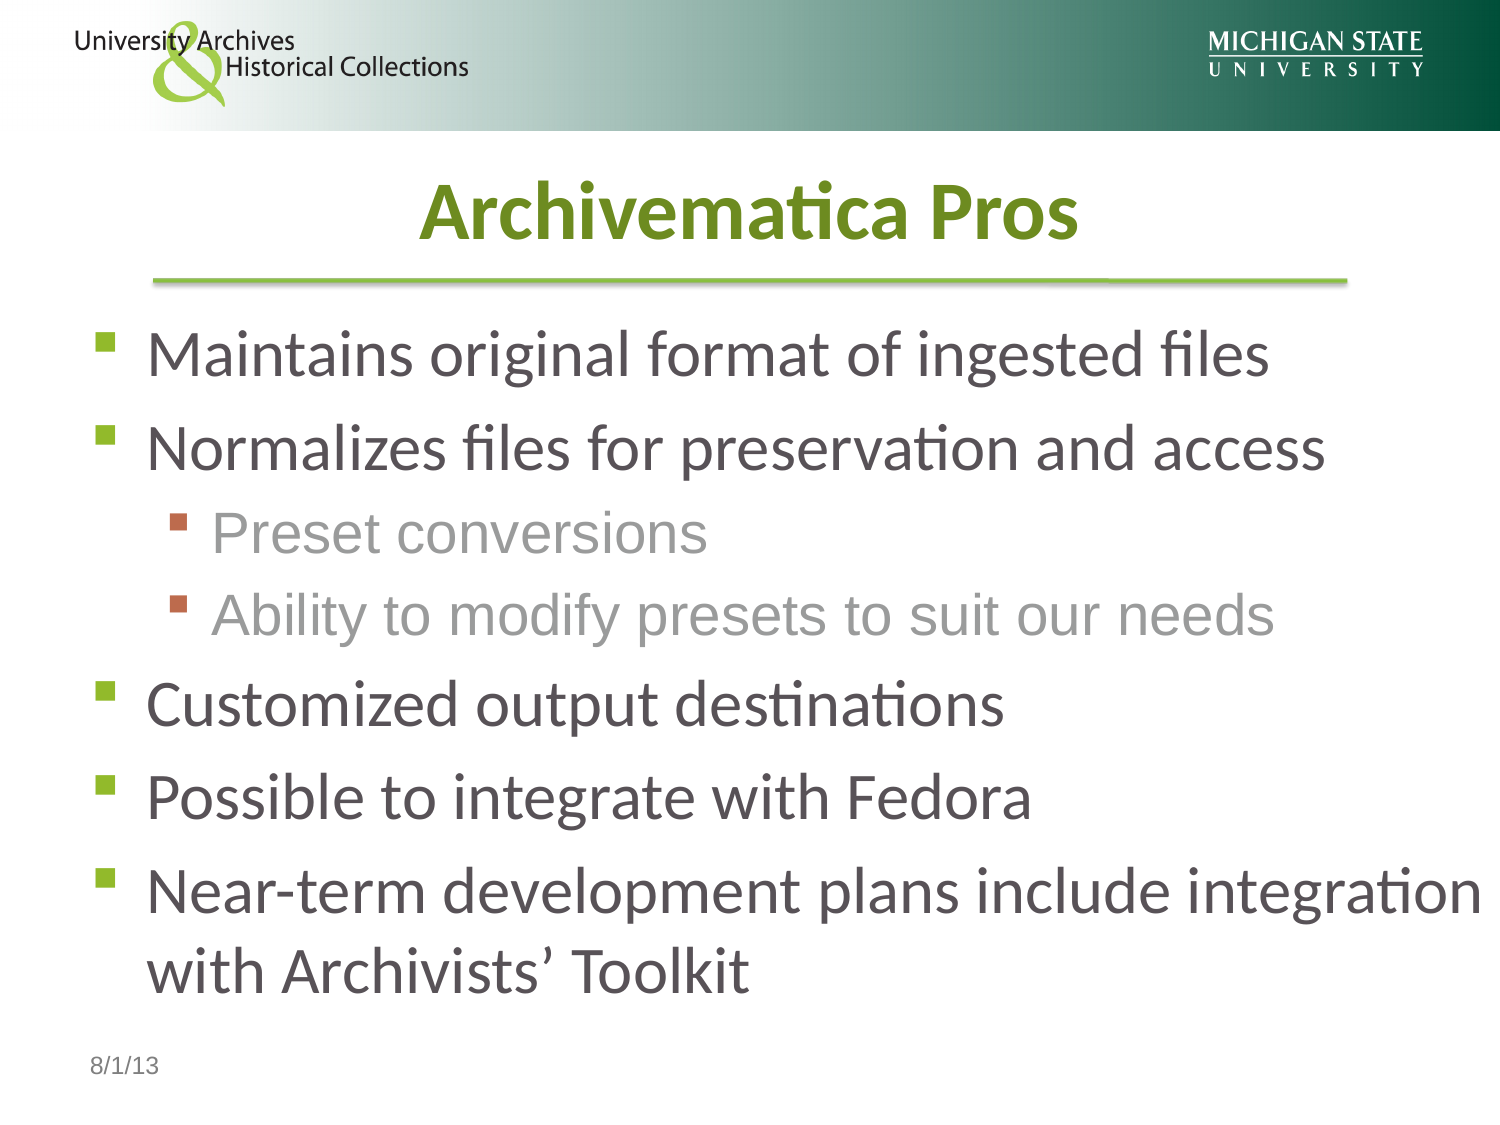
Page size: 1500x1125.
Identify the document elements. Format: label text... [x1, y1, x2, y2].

list Maintains original format of ingested files Normalizes files for preservation and access Preset conversions Ability to modify presets to suit our needs Customized output destinations Possible to integrate with Fedora Near-term development plans include integration with Archivists’ Toolkit [75, 302, 1500, 1040]
picture [0, 0, 1500, 131]
title Archivematica Pros [75, 134, 1425, 302]
